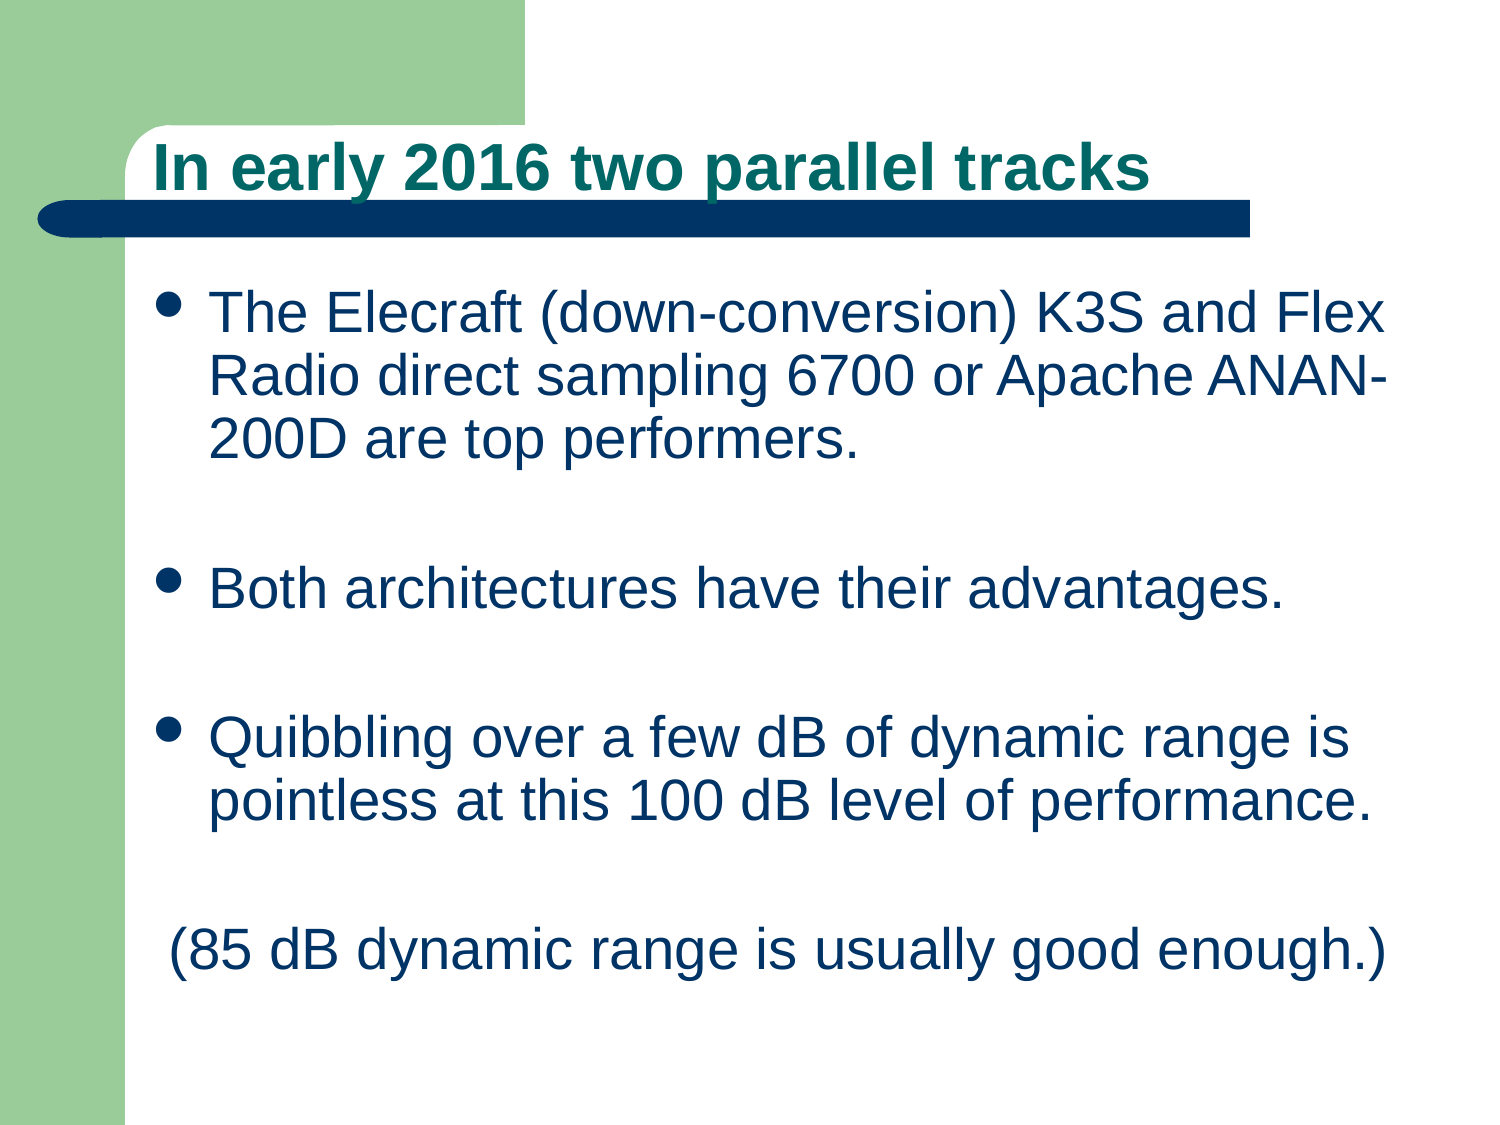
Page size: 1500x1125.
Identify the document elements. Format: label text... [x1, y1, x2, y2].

list The Elecraft (down-conversion) K3S and Flex Radio direct sampling 6700 or Apache ANAN-200D are top performers. Both architectures have their advantages. Quibbling over a few dB of dynamic range is pointless at this 100 dB level of performance. (85 dB dynamic range is usually good enough.) [137, 274, 1426, 1038]
title In early 2016 two parallel tracks [137, 124, 1438, 213]
